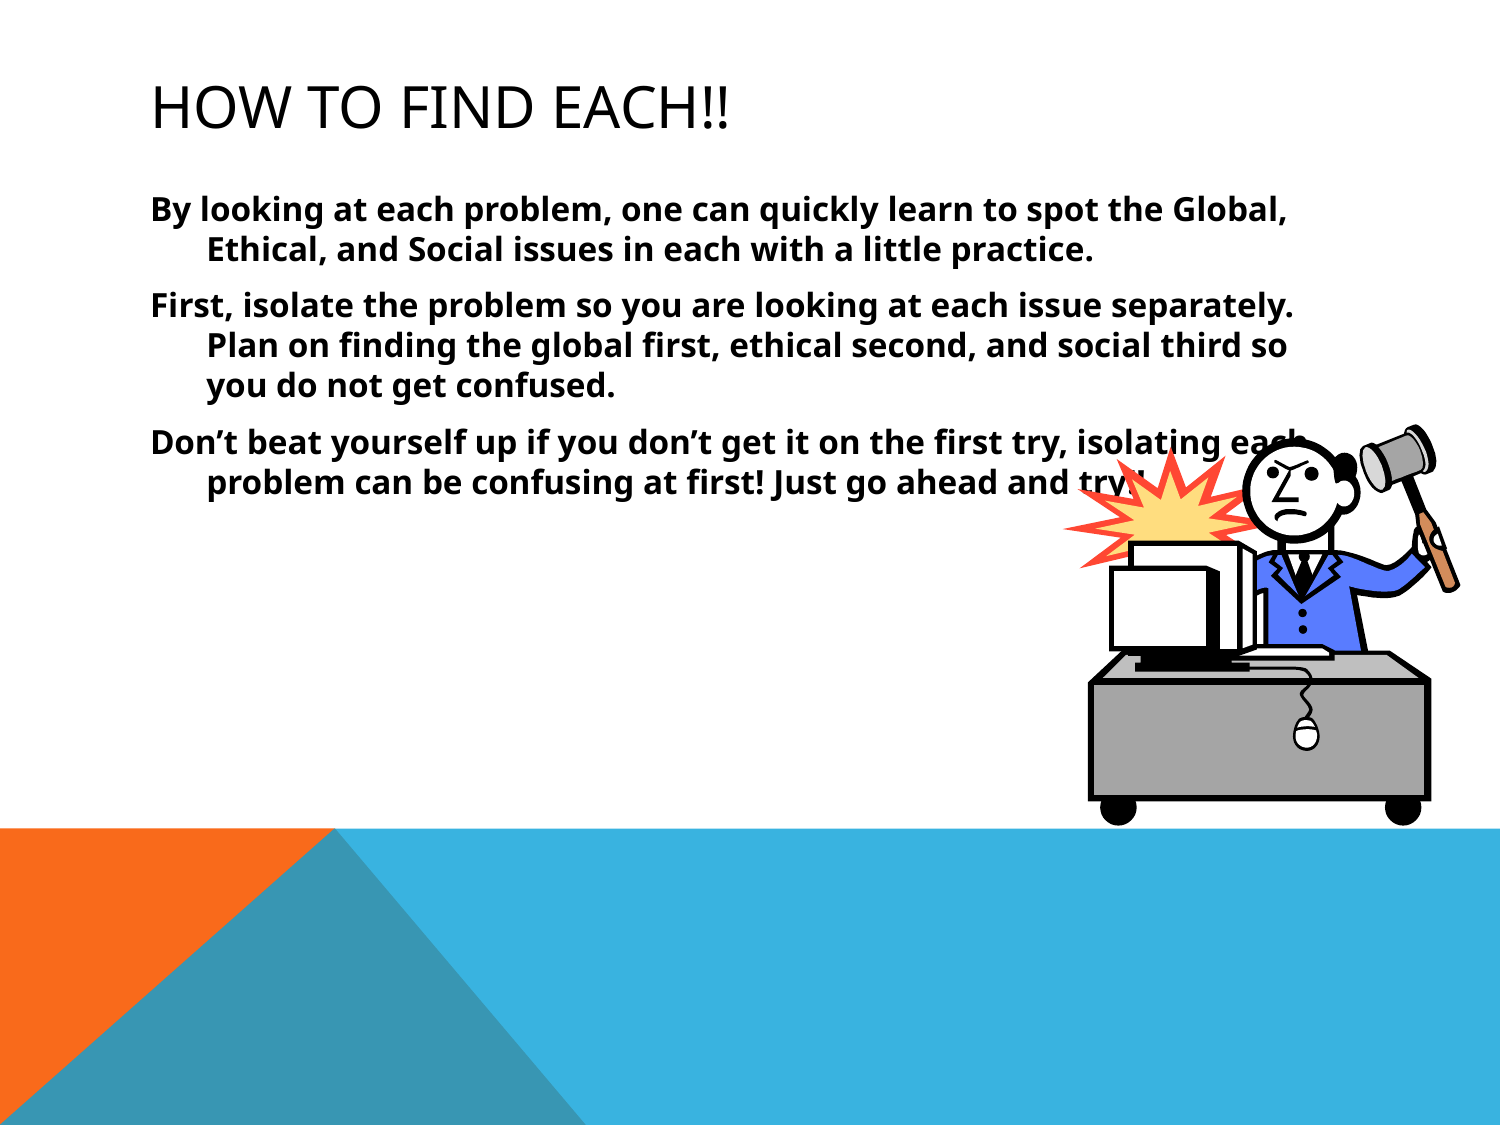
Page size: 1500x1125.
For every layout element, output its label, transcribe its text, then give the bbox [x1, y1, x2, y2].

list By looking at each problem, one can quickly learn to spot the Global, Ethical, and Social issues in each with a little practice. First, isolate the problem so you are looking at each issue separately. Plan on finding the global first, ethical second, and social third so you do not get confused. Don’t beat yourself up if you don’t get it on the first try, isolating each problem can be confusing at first! Just go ahead and try!! [135, 180, 1369, 768]
title How to find each!! [135, 60, 1369, 150]
picture [1062, 423, 1461, 826]
